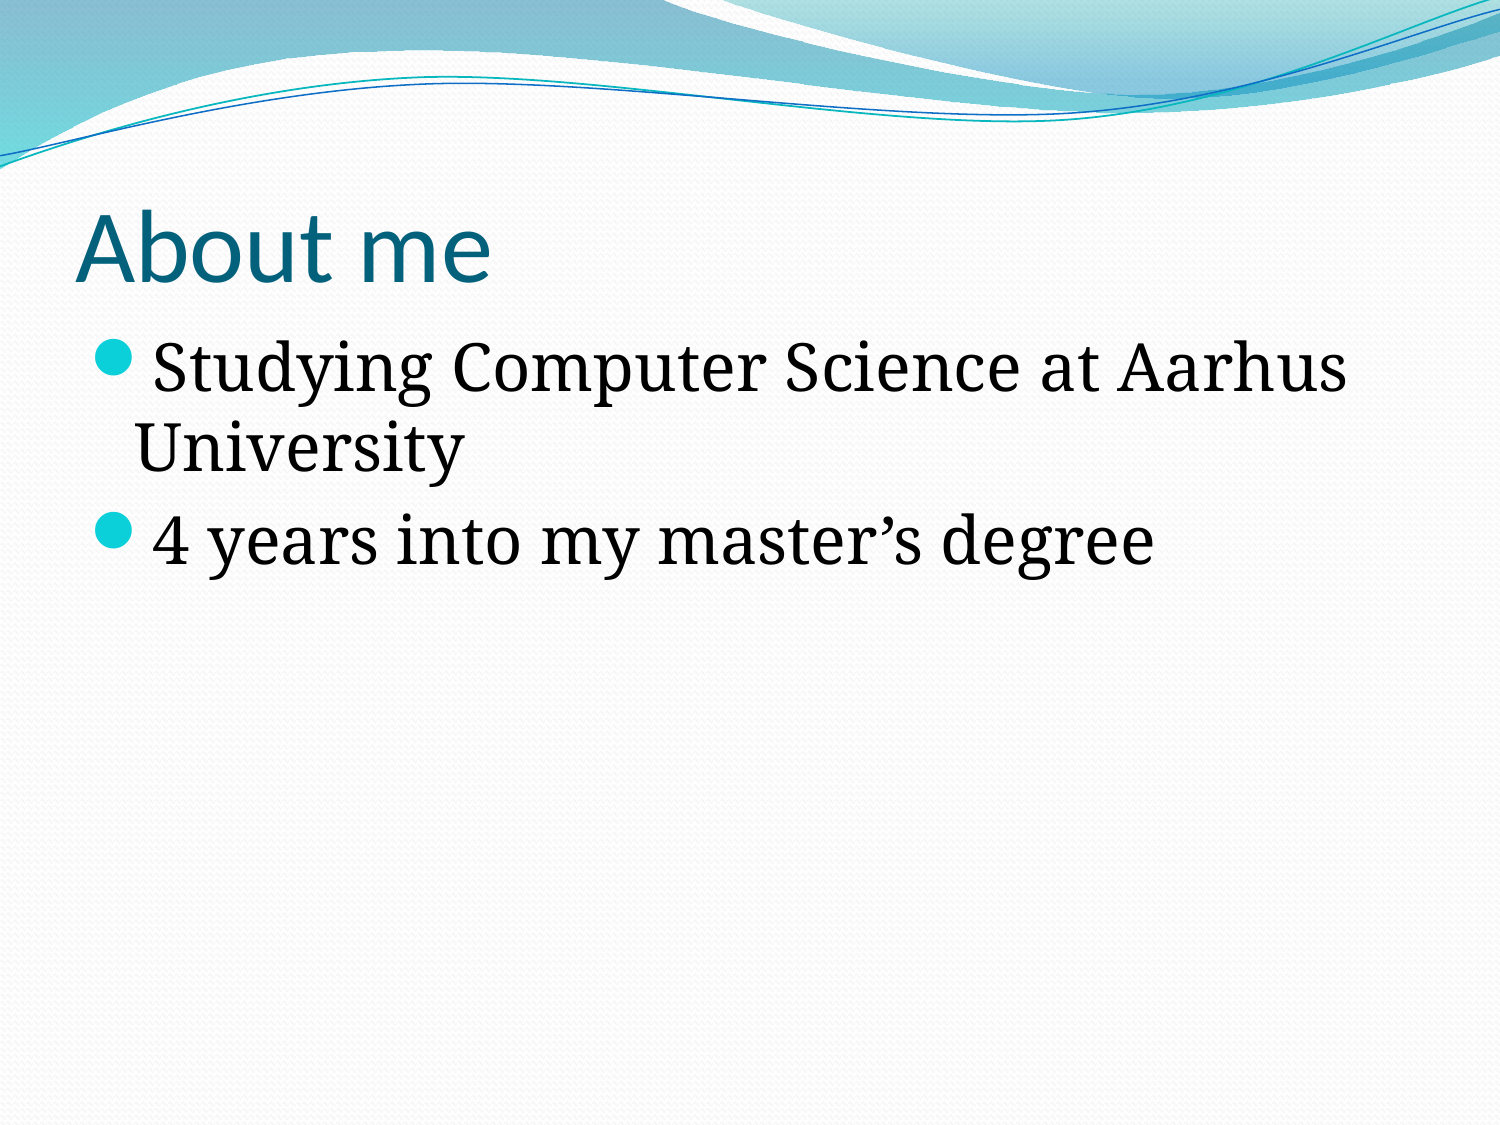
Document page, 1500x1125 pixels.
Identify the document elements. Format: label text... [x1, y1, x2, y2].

list Studying Computer Science at Aarhus University 4 years into my master’s degree [75, 317, 1412, 1038]
title About me [75, 115, 1425, 303]
